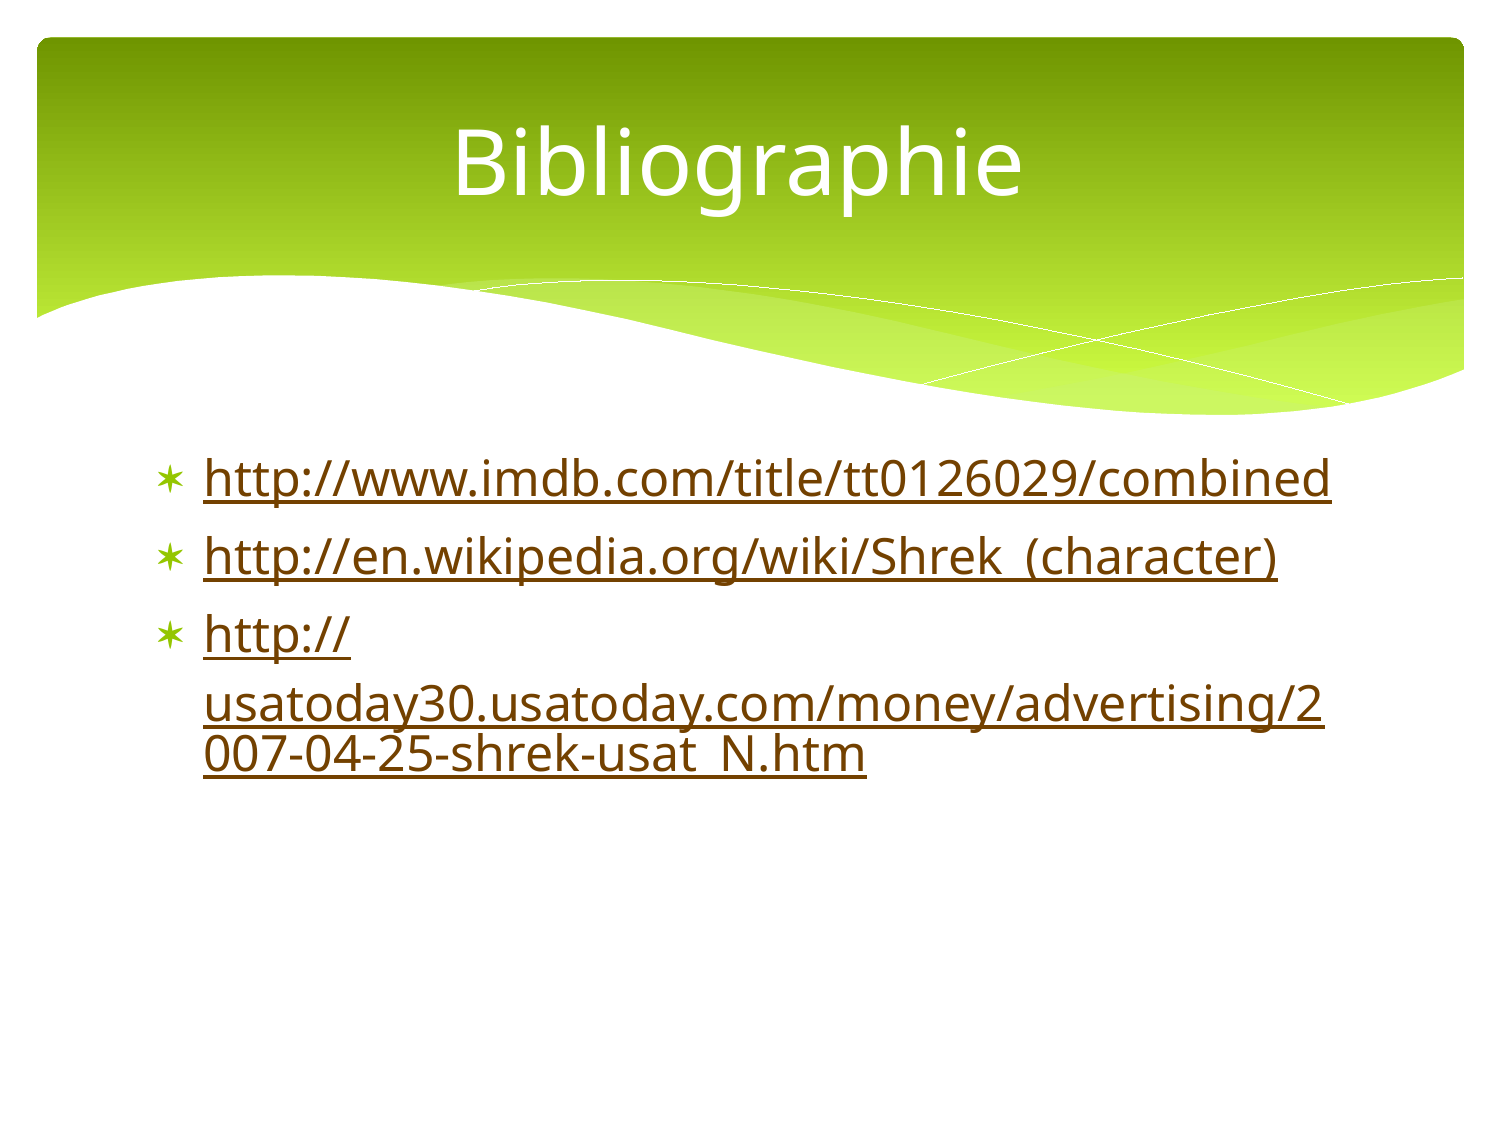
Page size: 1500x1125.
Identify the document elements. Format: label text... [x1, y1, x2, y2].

list http://www.imdb.com/title/tt0126029/combined http://en.wikipedia.org/wiki/Shrek_(character) http://usatoday30.usatoday.com/money/advertising/2007-04-25-shrek-usat_N.htm [143, 438, 1359, 1005]
title Bibliographie [75, 55, 1425, 261]
